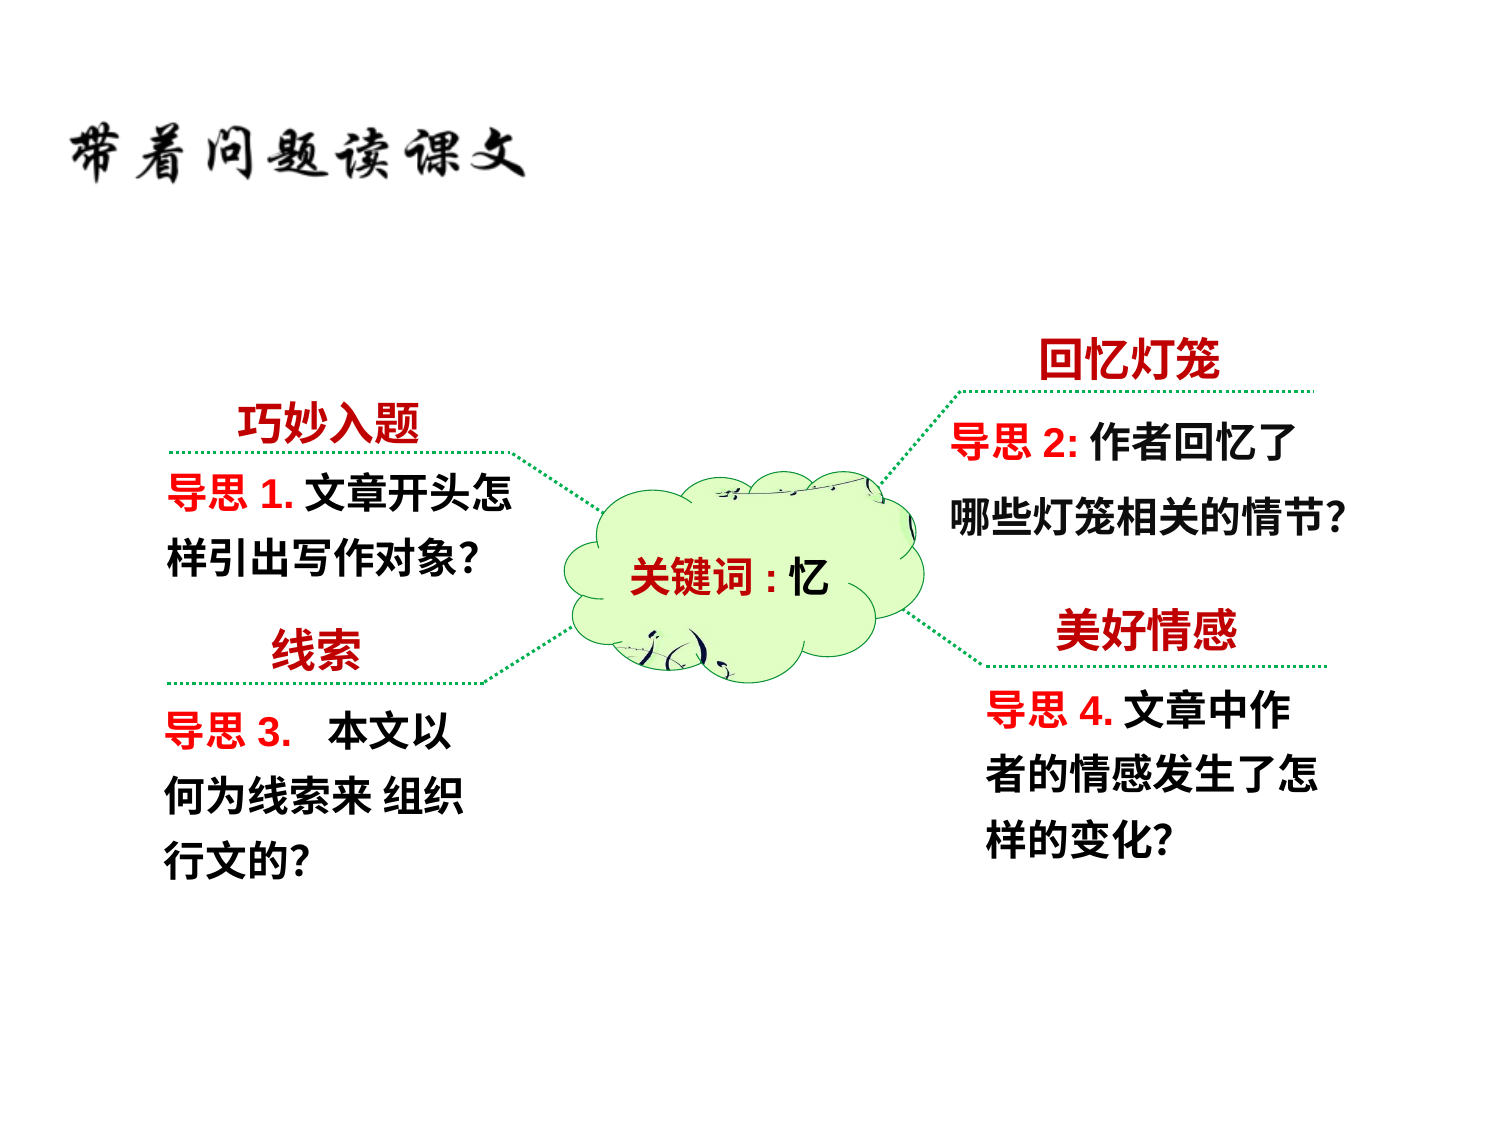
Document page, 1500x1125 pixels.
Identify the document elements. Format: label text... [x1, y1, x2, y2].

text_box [865, 391, 961, 502]
text_box 关键词:忆 [614, 530, 917, 608]
text_box [917, 551, 925, 597]
text_box 美好情感 [1040, 594, 1254, 664]
text_box 导思1.文章开头怎样引出写作对象？ [151, 444, 556, 589]
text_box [484, 623, 577, 683]
picture [22, 96, 685, 231]
text_box 导思4.文章中作者的情感发生了怎样的变化？ [971, 660, 1343, 871]
text_box 导思2:作者回忆了哪些灯笼相关的情节？ [934, 383, 1343, 549]
text_box 巧妙入题 [222, 453, 436, 458]
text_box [512, 453, 605, 515]
text_box [563, 471, 917, 684]
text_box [901, 608, 984, 666]
text_box 巧妙入题 [222, 387, 436, 452]
text_box 线索 [255, 613, 378, 683]
text_box 导思3. 本文以何为线索来 组织行文的？ [149, 682, 507, 893]
text_box 回忆灯笼 [1023, 323, 1264, 391]
